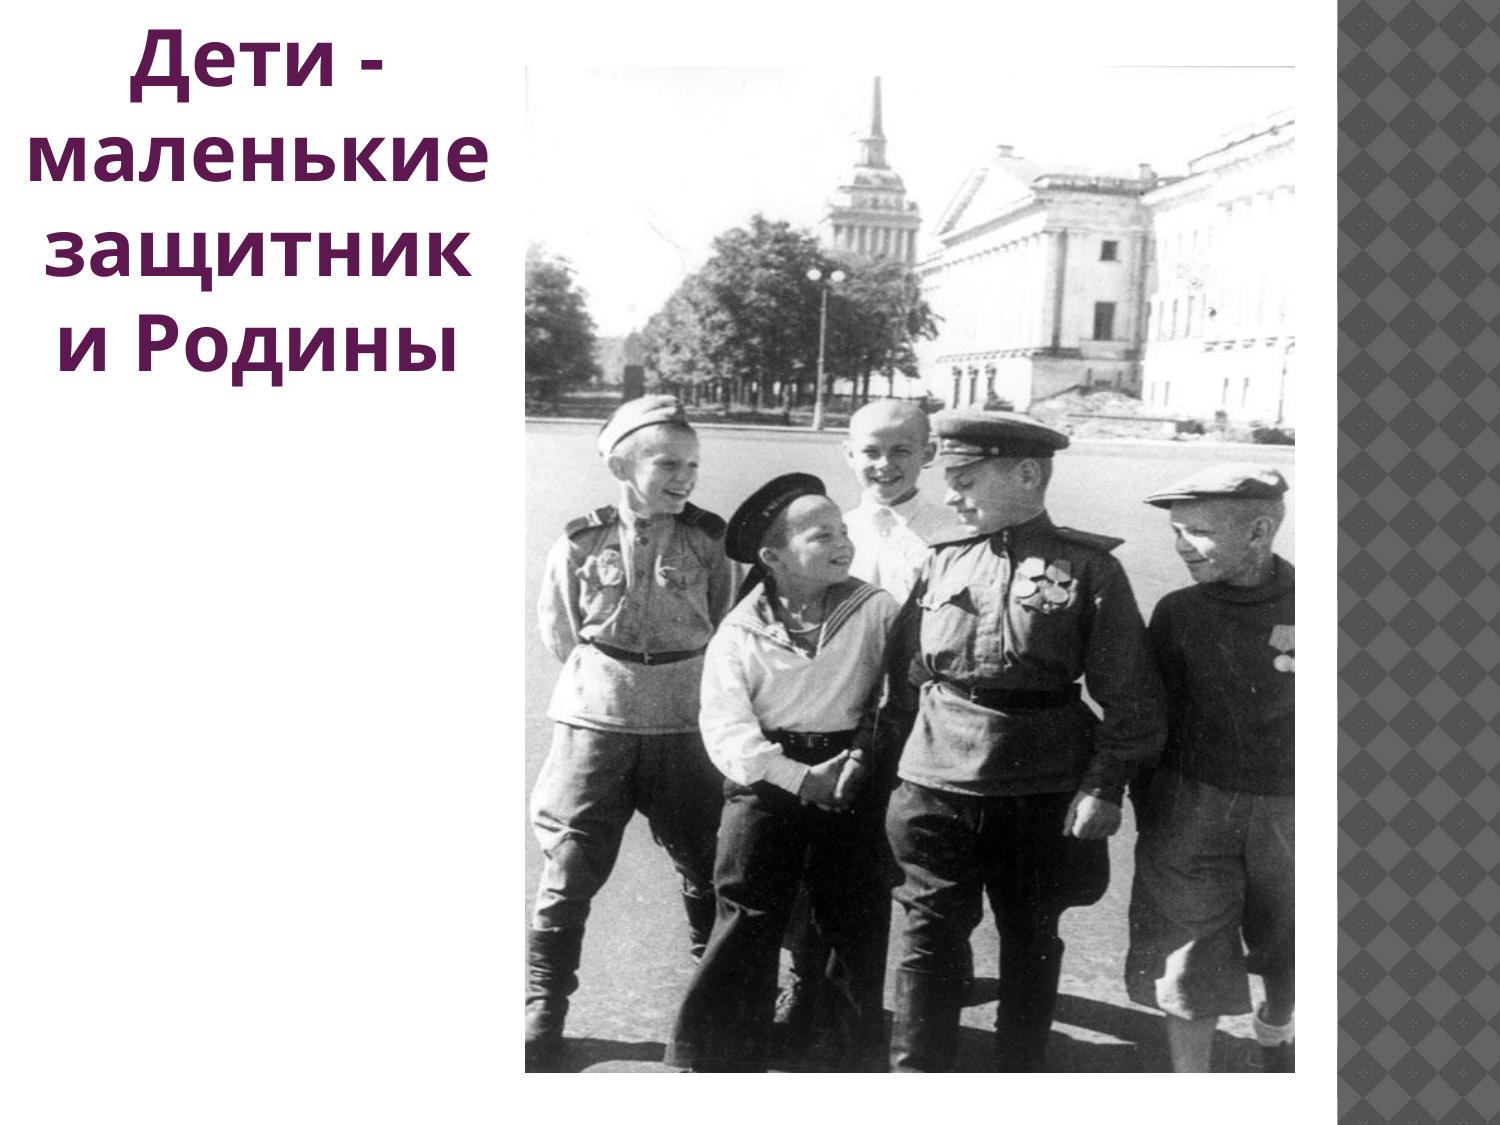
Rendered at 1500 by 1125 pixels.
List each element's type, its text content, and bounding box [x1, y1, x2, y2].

title Дети -маленькие защитники Родины [0, 0, 516, 411]
picture [525, 66, 1295, 1073]
picture [1337, 0, 1500, 1125]
